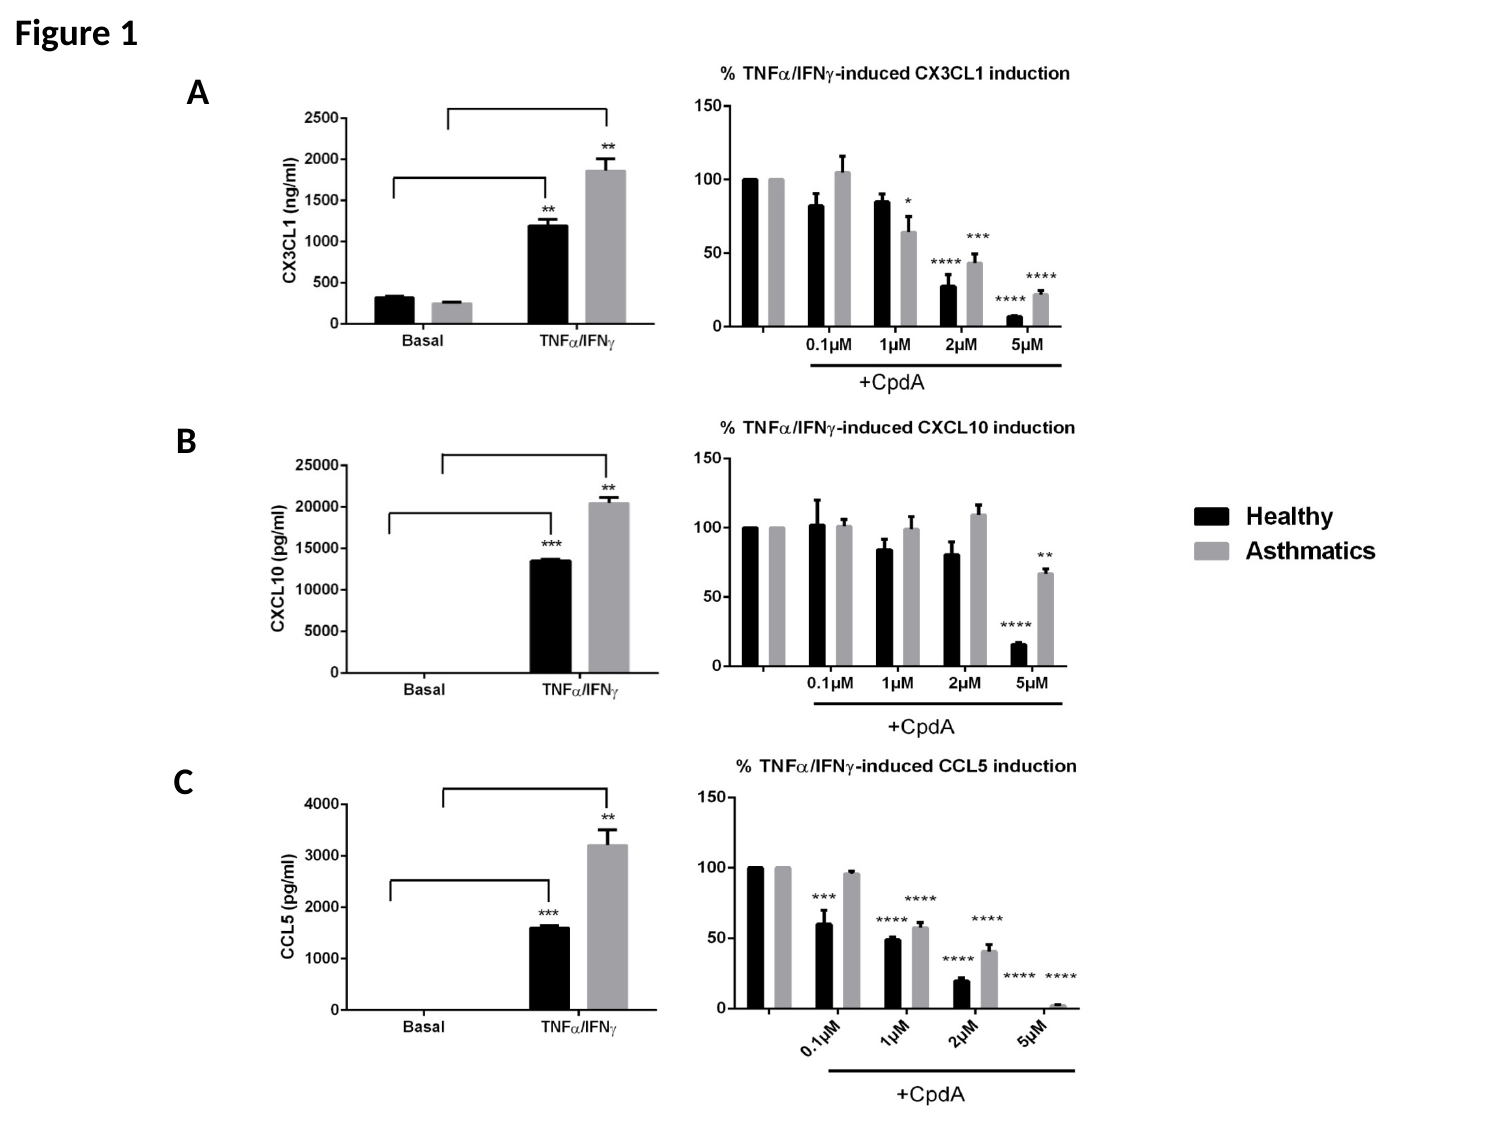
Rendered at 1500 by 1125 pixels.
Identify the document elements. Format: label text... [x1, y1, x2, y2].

picture [265, 89, 661, 366]
text_box B [161, 408, 232, 469]
text_box C [158, 749, 230, 810]
picture [253, 45, 1117, 1110]
text_box Figure 1 [0, 1, 162, 61]
picture [1174, 479, 1397, 603]
text_box A [171, 59, 243, 120]
